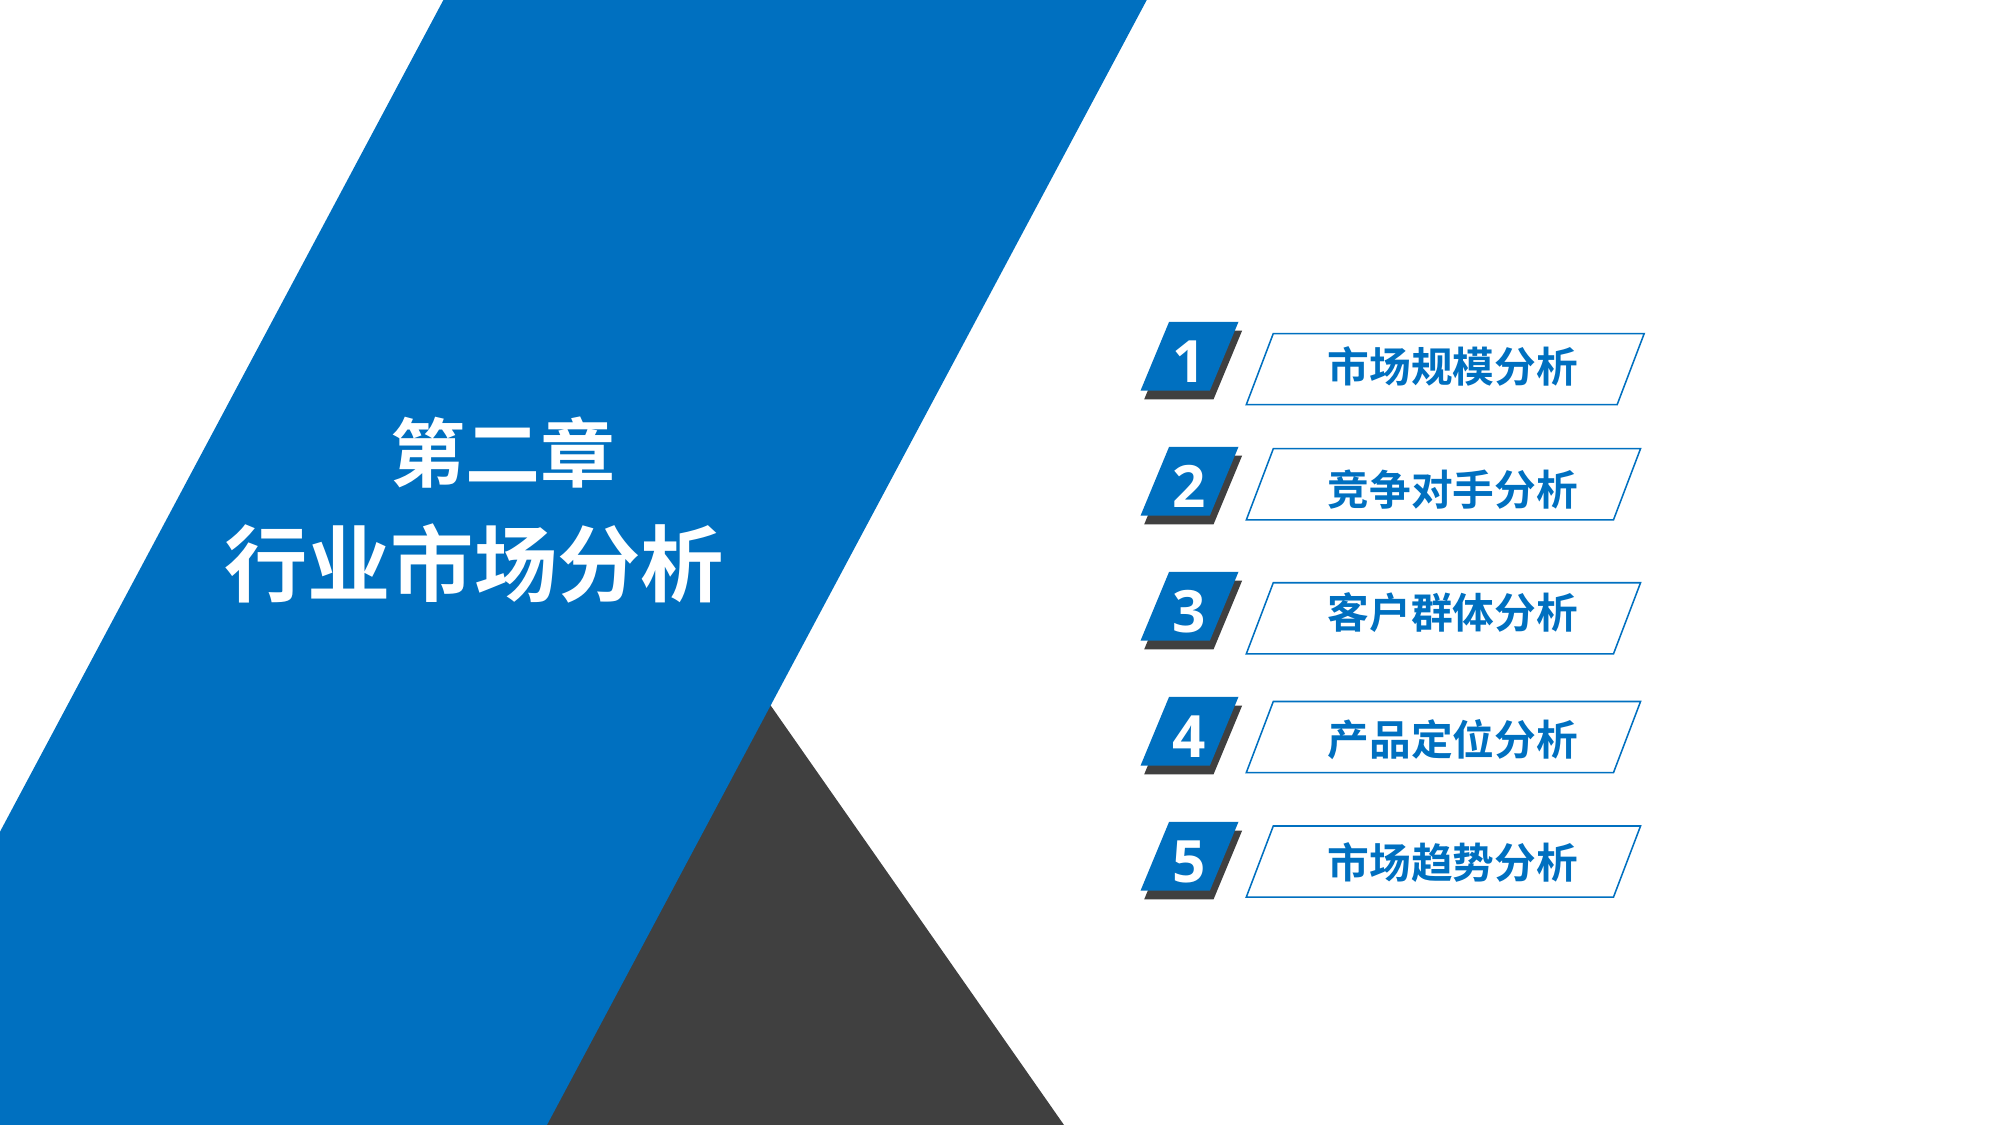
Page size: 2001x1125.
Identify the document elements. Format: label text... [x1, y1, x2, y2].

text_box [1140, 851, 1157, 891]
text_box [1140, 601, 1157, 641]
text_box [0, 0, 1147, 1125]
text_box [1144, 391, 1157, 400]
text_box [1246, 826, 1641, 898]
text_box [1246, 701, 1641, 773]
text_box [1246, 448, 1641, 520]
text_box [1246, 582, 1617, 654]
text_box 市场规模分析 [1313, 333, 1768, 399]
text_box 1 [1157, 316, 1261, 402]
text_box 第二章 [375, 399, 647, 504]
text_box 3 [1157, 566, 1261, 652]
text_box 2 [1157, 441, 1261, 527]
text_box [1140, 350, 1157, 391]
text_box 5 [1157, 816, 1261, 902]
text_box [1246, 333, 1620, 405]
text_box [1144, 516, 1157, 525]
text_box 4 [1157, 691, 1261, 777]
text_box [1140, 725, 1157, 766]
text_box 产品定位分析 [1313, 706, 1768, 771]
text_box 竞争对手分析 [1313, 456, 1768, 521]
text_box [1144, 641, 1157, 650]
text_box 客户群体分析 [1313, 579, 1768, 645]
text_box 行业市场分析 [209, 505, 775, 620]
text_box [1140, 476, 1157, 516]
text_box [548, 705, 1065, 1125]
text_box [1144, 766, 1157, 775]
text_box 市场趋势分析 [1313, 829, 1768, 895]
text_box [1144, 891, 1157, 900]
